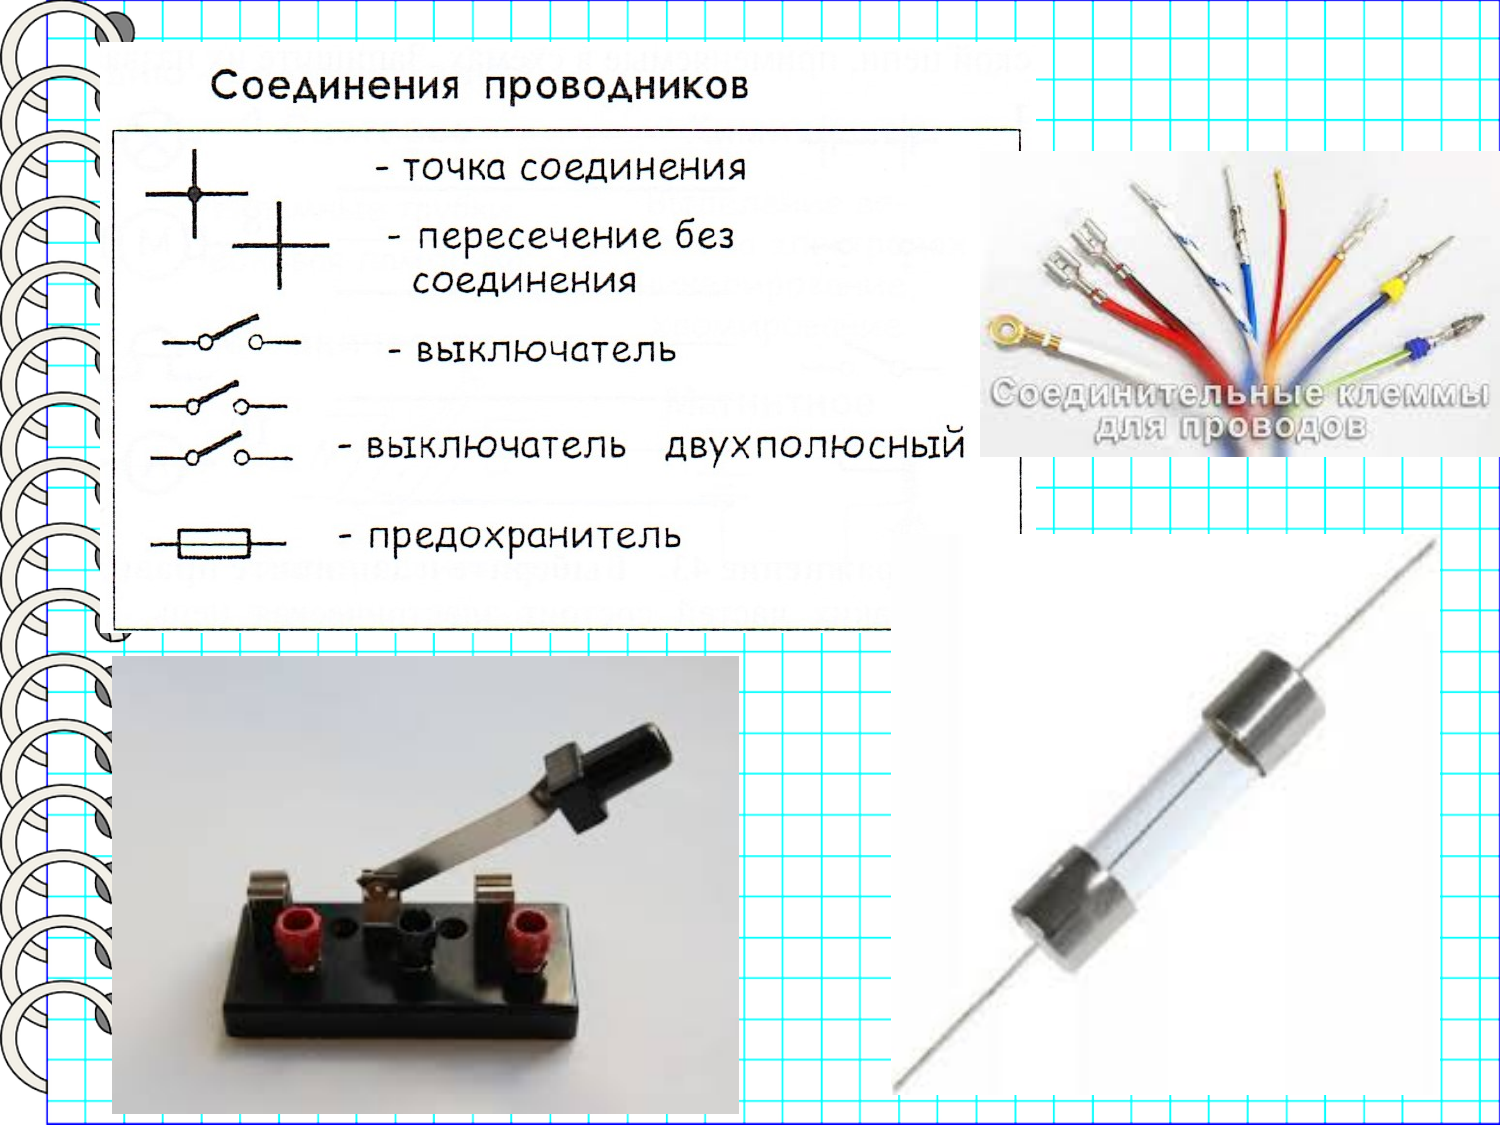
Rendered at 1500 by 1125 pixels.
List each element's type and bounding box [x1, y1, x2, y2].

picture [0, 0, 1500, 1125]
list [100, 42, 1037, 633]
